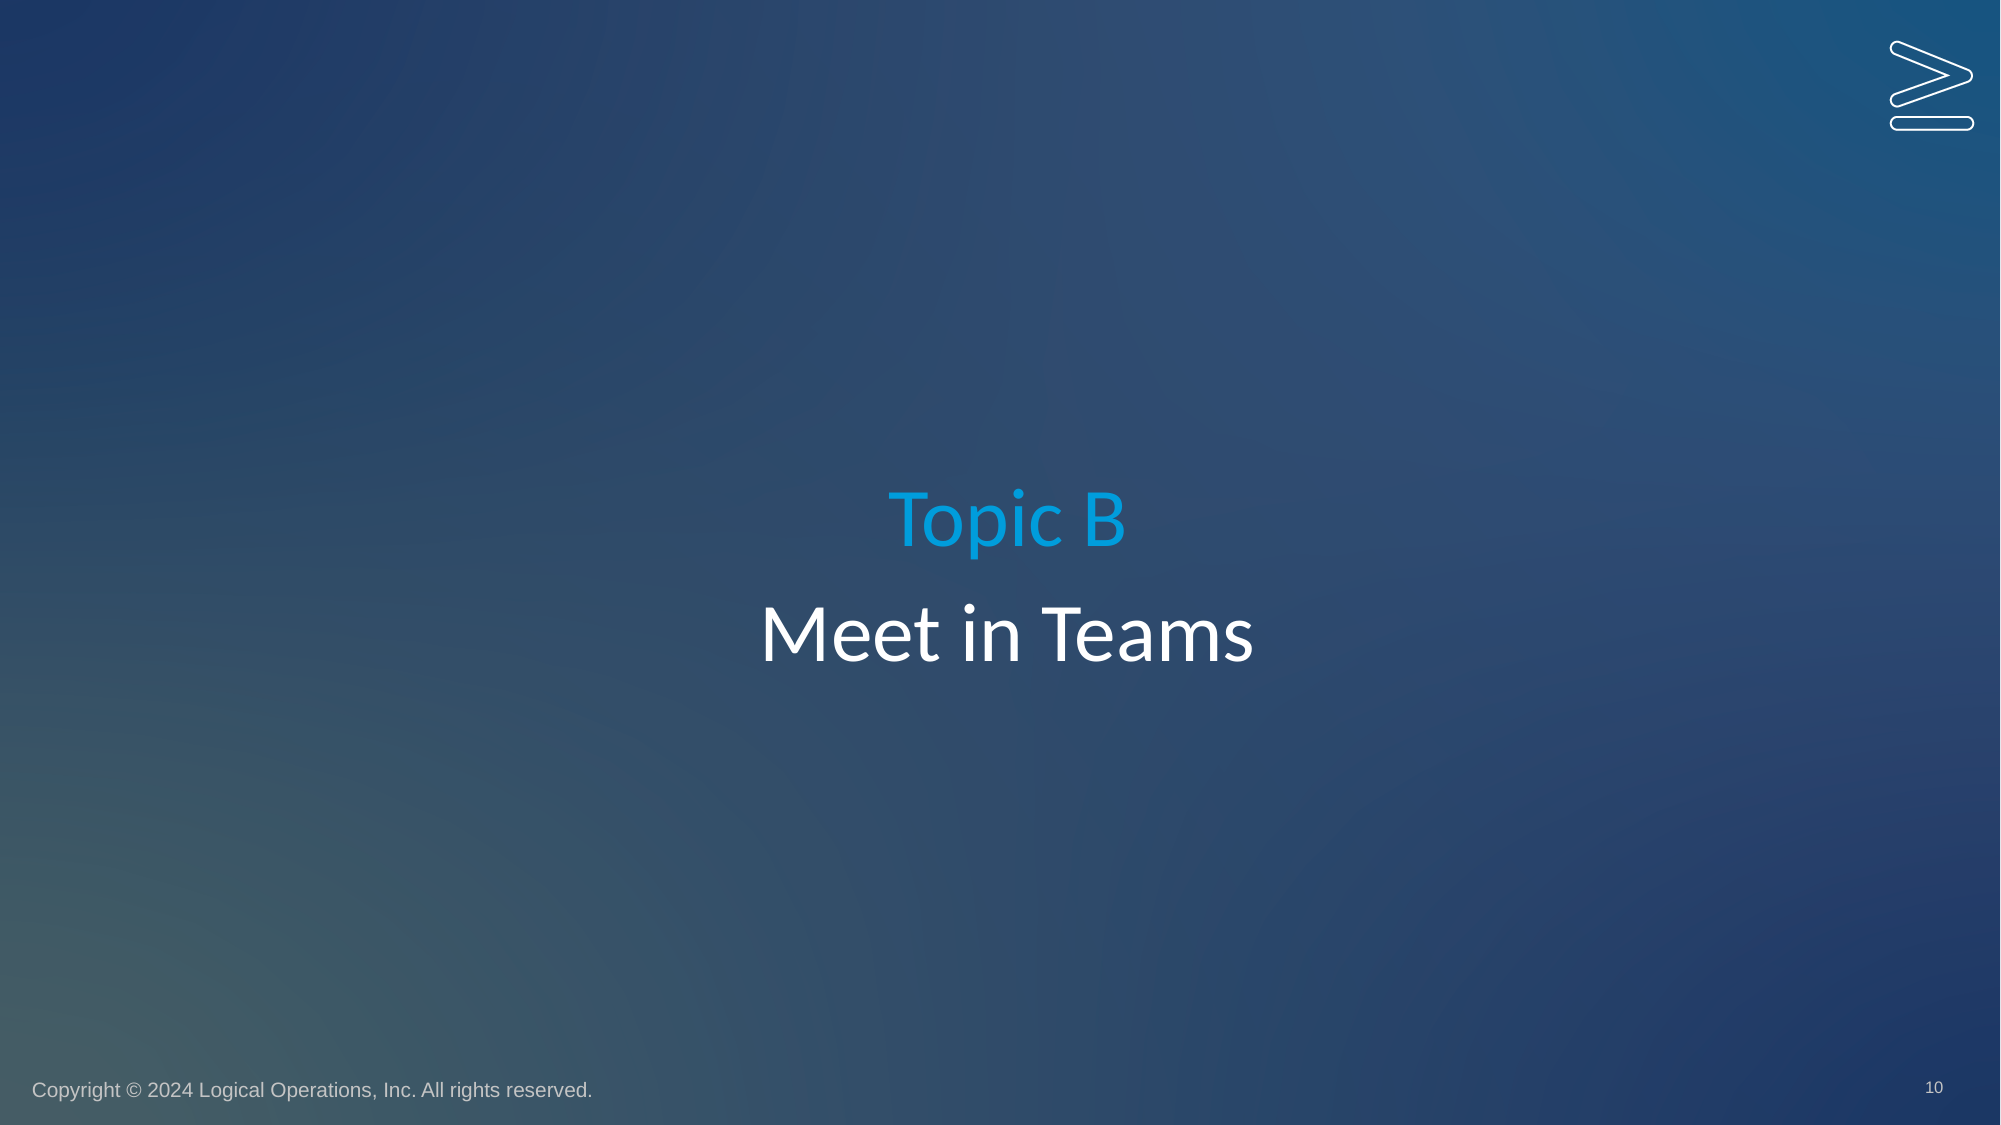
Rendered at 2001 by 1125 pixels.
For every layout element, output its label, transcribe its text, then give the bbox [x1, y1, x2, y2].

picture [0, 0, 2001, 1125]
list Topic B [157, 324, 1858, 571]
title Meet in Teams [157, 571, 1858, 795]
slide_number 10 [1491, 1057, 1959, 1118]
